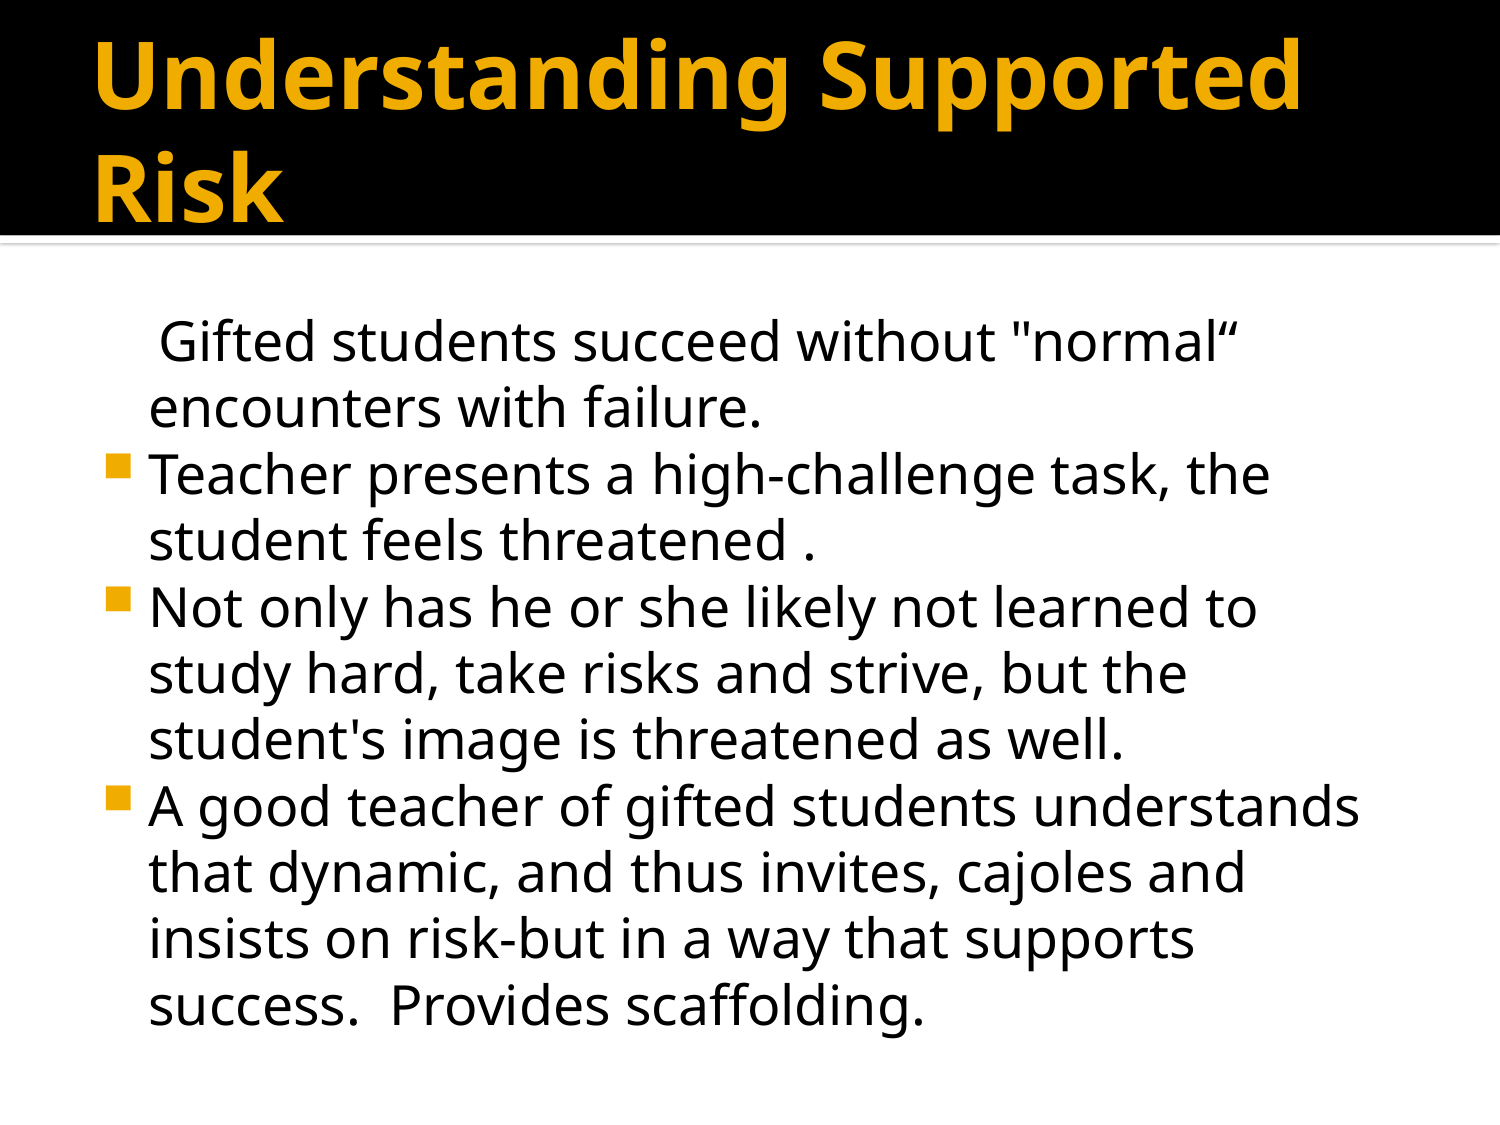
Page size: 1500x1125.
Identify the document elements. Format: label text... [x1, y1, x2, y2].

list Gifted students succeed without "normal“ encounters with failure. Teacher presents a high-challenge task, the student feels threatened . Not only has he or she likely not learned to study hard, take risks and strive, but the student's image is threatened as well. A good teacher of gifted students understands that dynamic, and thus invites, cajoles and insists on risk-but in a way that supports success. Provides scaffolding. [75, 291, 1425, 1050]
title Understanding Supported Risk [75, 25, 1425, 231]
